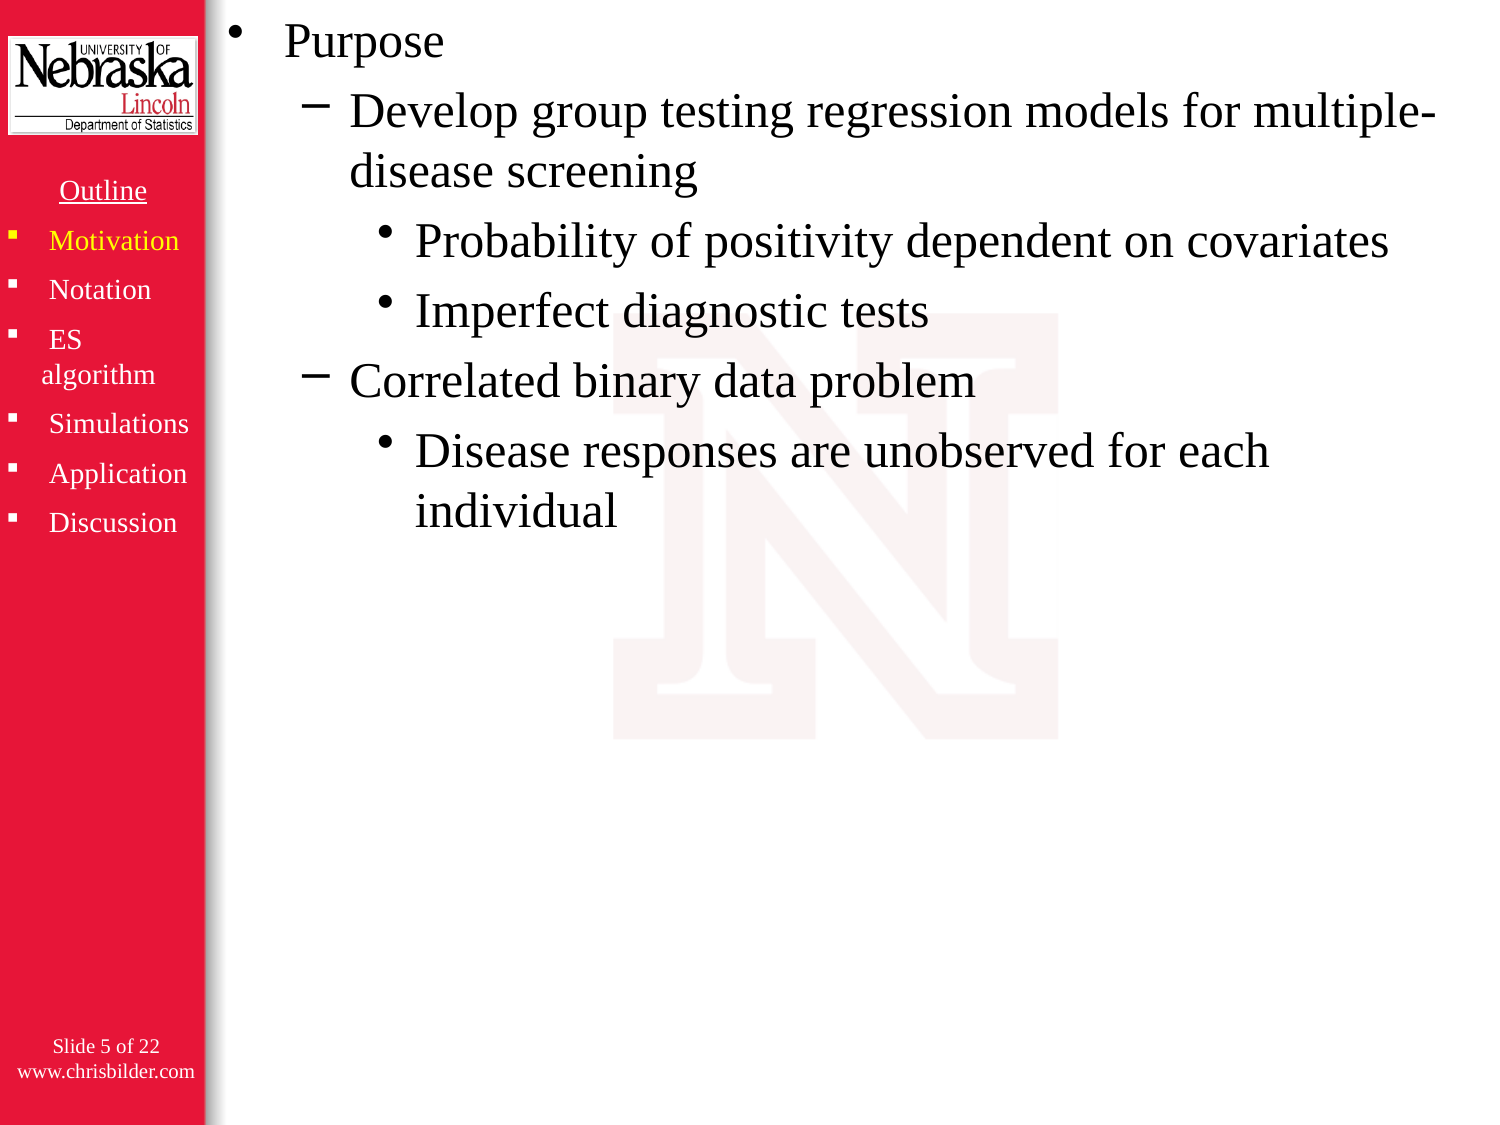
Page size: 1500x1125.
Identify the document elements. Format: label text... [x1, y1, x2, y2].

list Purpose Develop group testing regression models for multiple-disease screening Probability of positivity dependent on covariates Imperfect diagnostic tests Correlated binary data problem Disease responses are unobserved for each individual [212, 0, 1500, 1100]
text_box Outline Motivation Notation ES algorithm Simulations Application Discussion [5, 171, 201, 539]
picture [0, 0, 1500, 1125]
